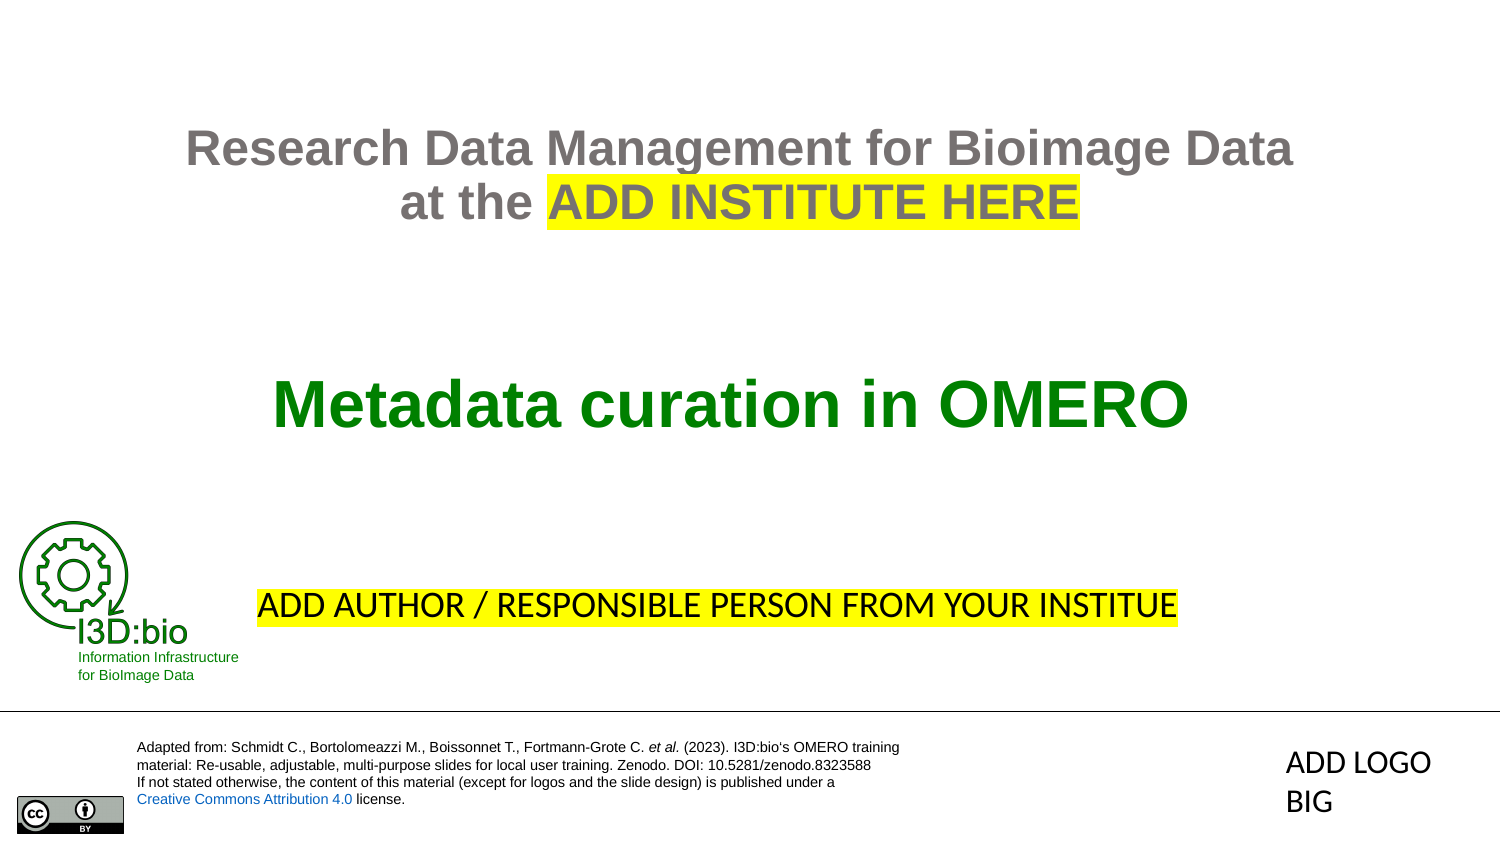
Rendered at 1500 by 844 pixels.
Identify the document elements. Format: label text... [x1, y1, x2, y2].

picture [17, 796, 124, 834]
text_box Research Data Management for Bioimage Data at the ADD INSTITUTE HERE [159, 114, 1321, 311]
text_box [19, 521, 277, 692]
text_box Metadata curation in OMERO [218, 353, 1247, 448]
text_box ADD AUTHOR / RESPONSIBLE PERSON FROM YOUR INSTITUE [277, 572, 1228, 633]
